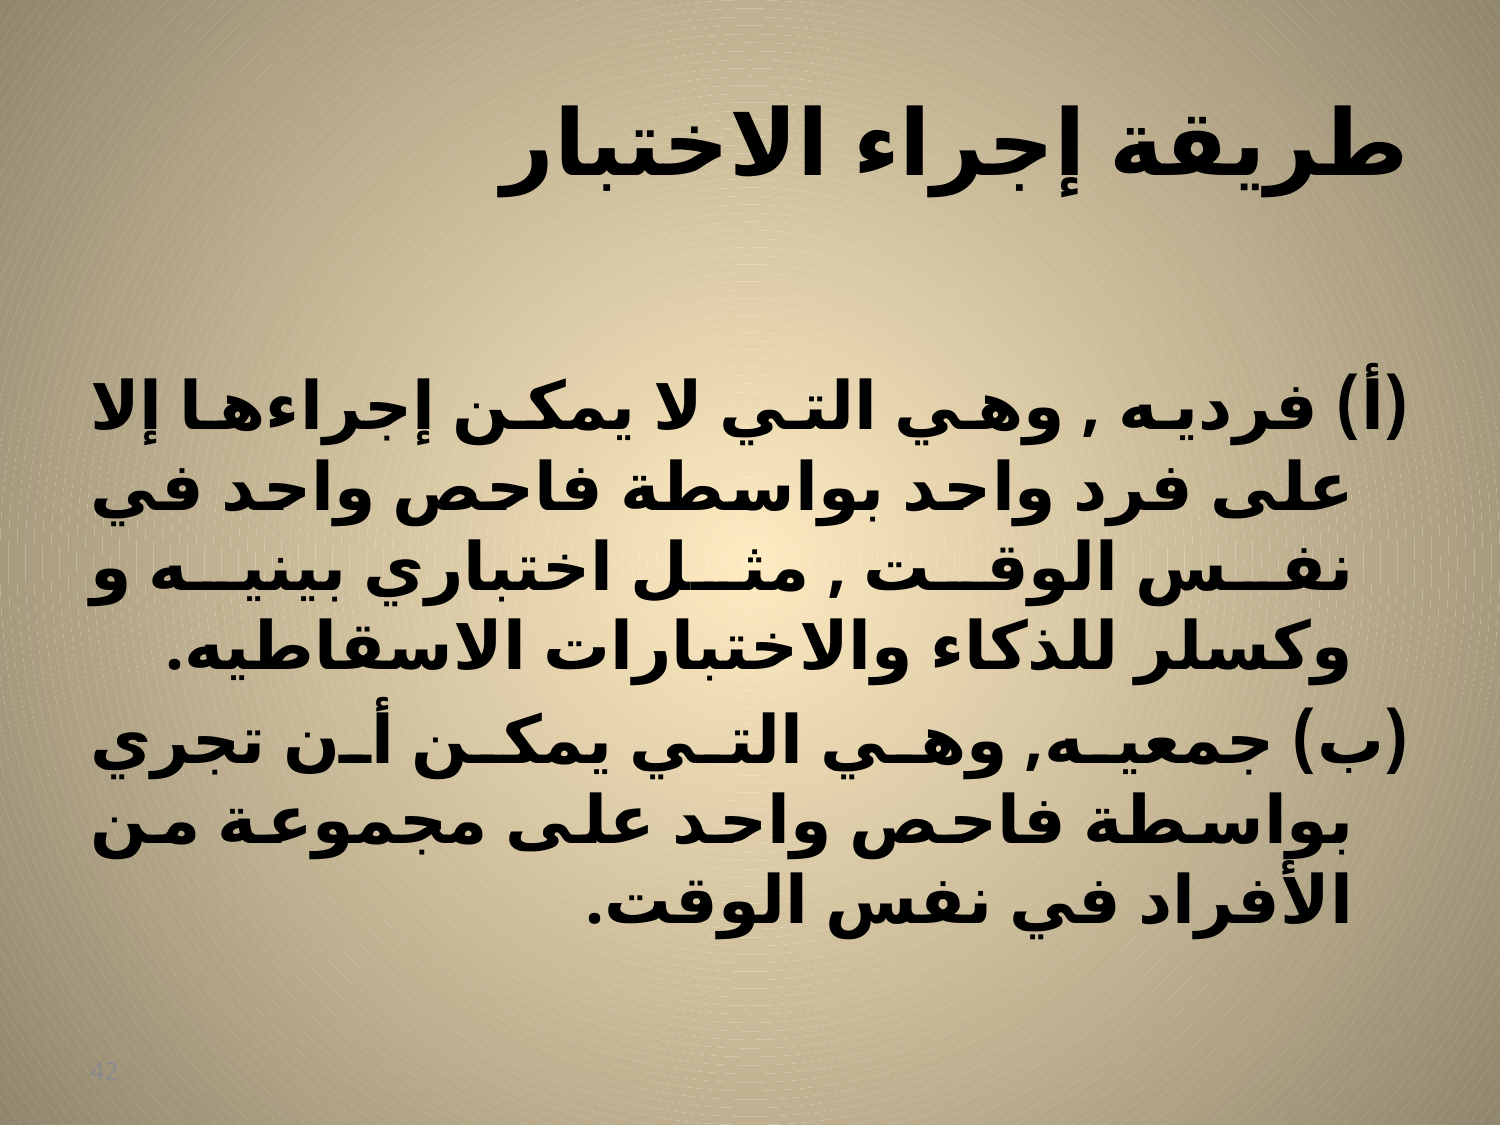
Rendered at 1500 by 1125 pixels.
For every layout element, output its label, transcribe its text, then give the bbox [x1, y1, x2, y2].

slide_number 42 [75, 1042, 425, 1103]
title طريقة إجراء الاختبار [75, 45, 1425, 233]
list (أ) فرديه , وهي التي لا يمكن إجراءها إلا على فرد واحد بواسطة فاحص واحد في نفس الوقت , مثل اختباري بينيه و وكسلر للذكاء والاختبارات الاسقاطيه. (ب) جمعيه, وهي التي يمكن أن تجري بواسطة فاحص واحد على مجموعة من الأفراد في نفس الوقت. [75, 262, 1425, 1005]
